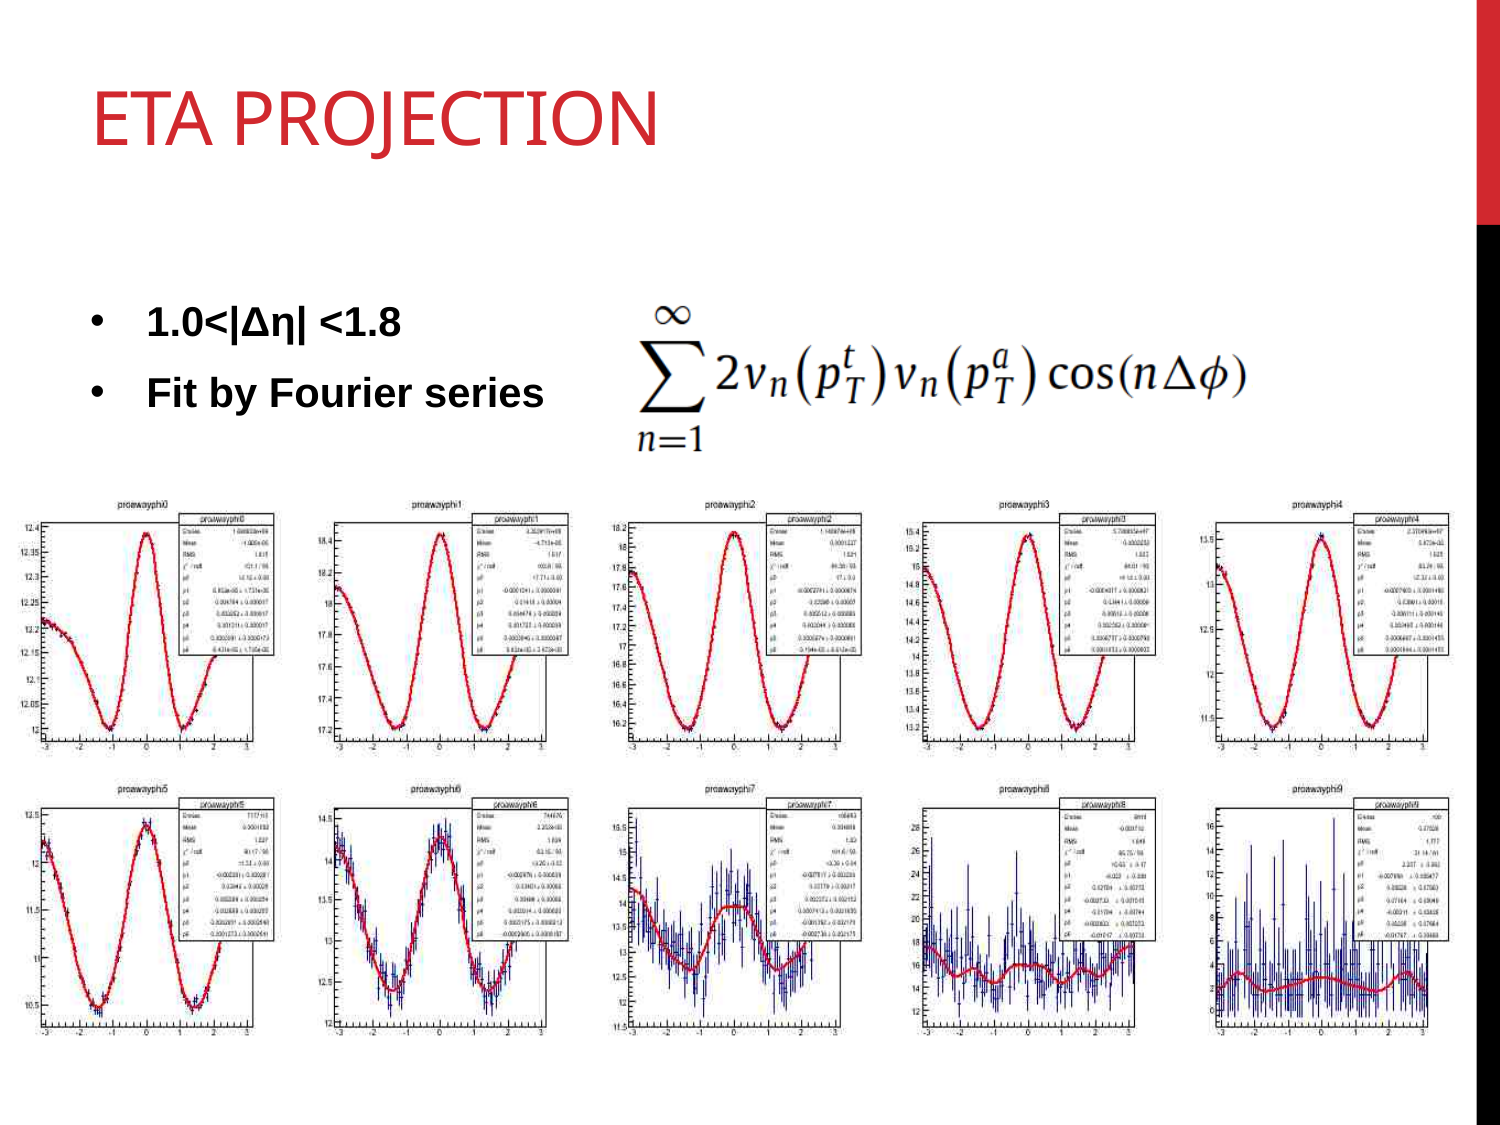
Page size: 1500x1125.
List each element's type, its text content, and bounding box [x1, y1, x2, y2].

picture [0, 490, 1469, 1061]
title eta projection [75, 25, 1120, 168]
list 1.0<|Δη| <1.8 Fit by Fourier series [75, 287, 1325, 485]
picture [628, 301, 1254, 463]
